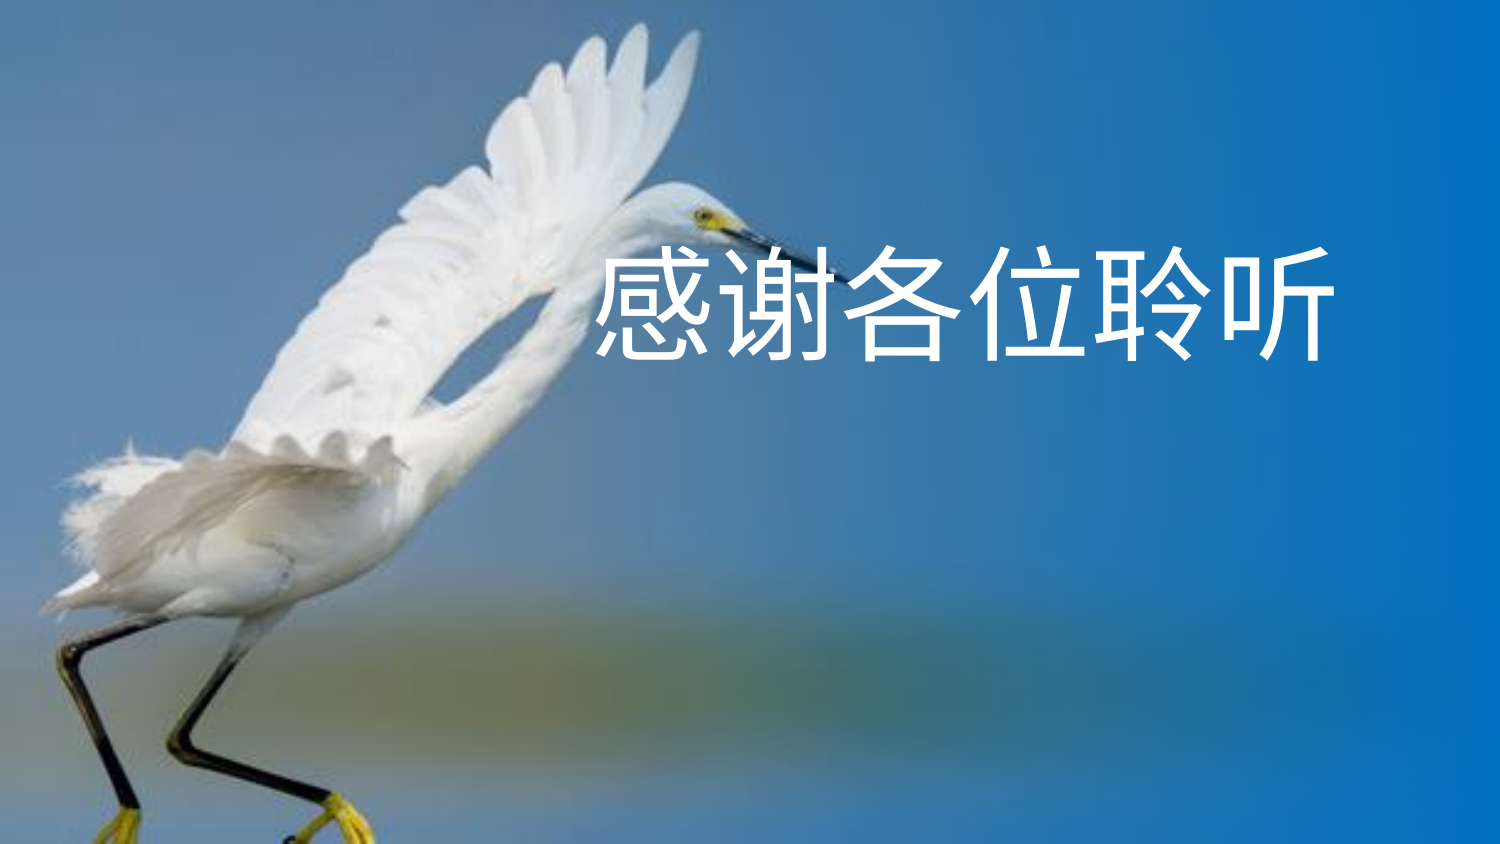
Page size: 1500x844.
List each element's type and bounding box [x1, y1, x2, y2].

text_box [527, 226, 1340, 411]
picture [0, 0, 1500, 844]
